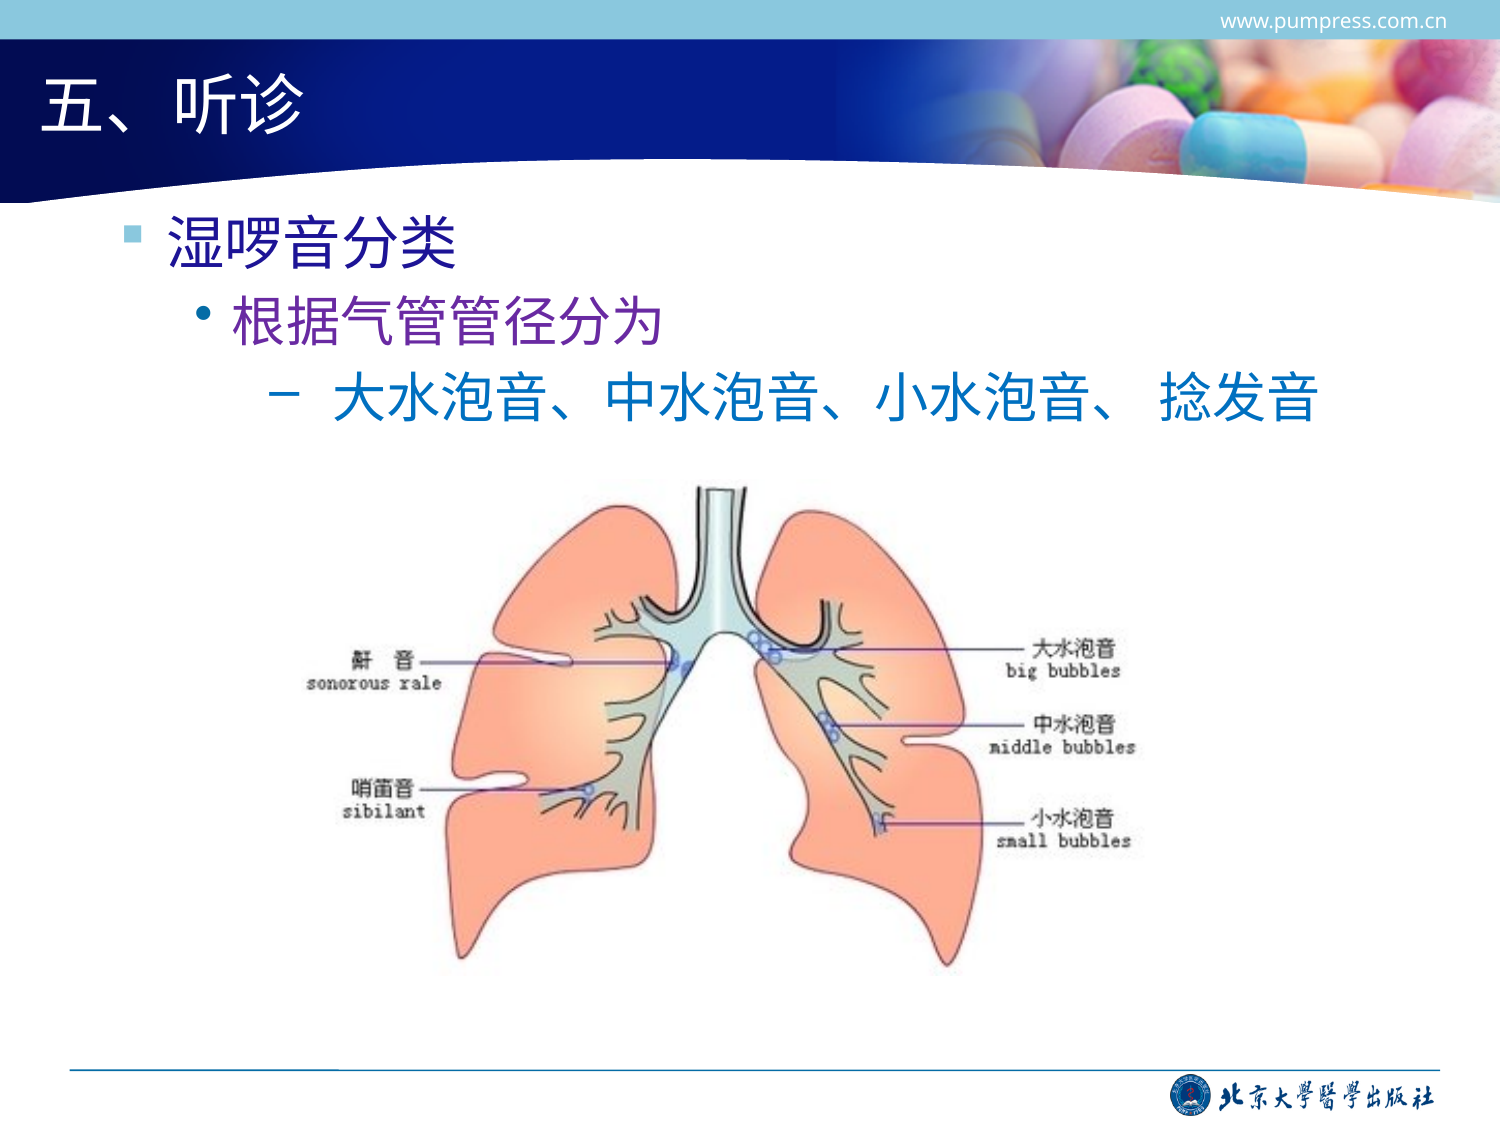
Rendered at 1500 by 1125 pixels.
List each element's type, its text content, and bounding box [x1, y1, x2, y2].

picture [300, 479, 1147, 977]
slide_number www.pumpress.com.cn [1024, 0, 1463, 38]
title 五、听诊 [23, 56, 1349, 149]
picture [0, 40, 1500, 203]
list 湿啰音分类 根据气管管径分为 大水泡音、中水泡音、小水泡音、 捻发音 [29, 199, 1442, 1025]
picture [1170, 1074, 1436, 1118]
